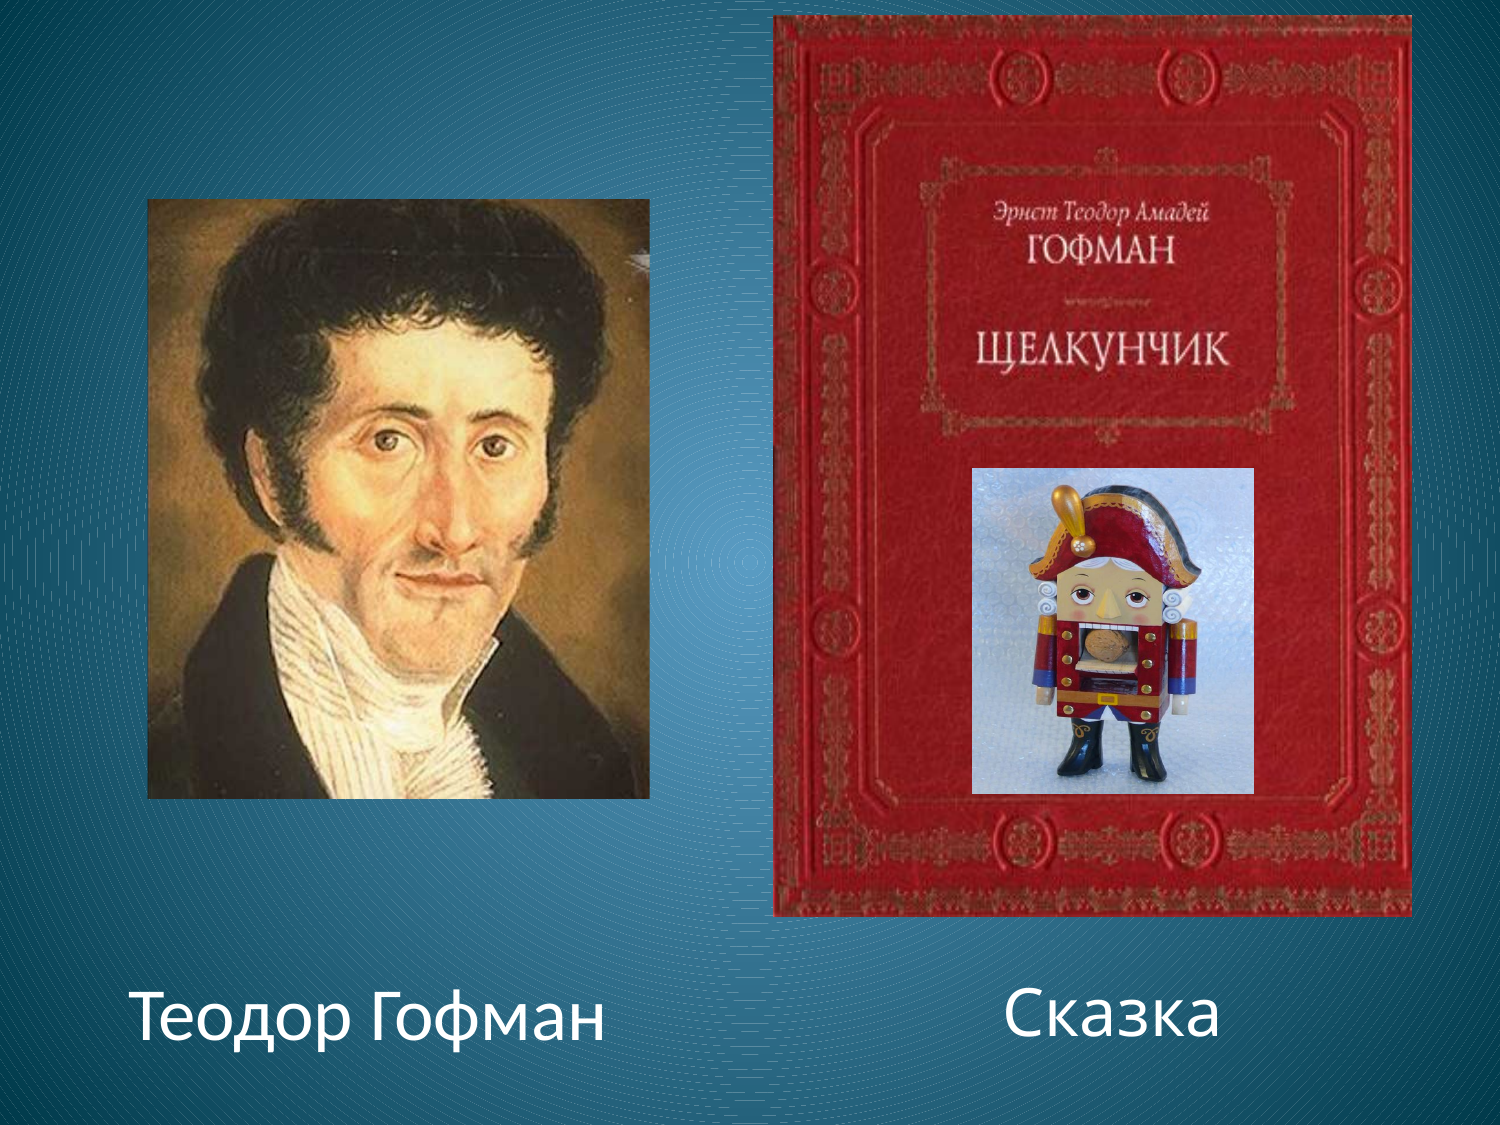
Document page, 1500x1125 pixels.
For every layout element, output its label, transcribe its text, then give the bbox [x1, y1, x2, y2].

picture [147, 198, 650, 799]
text_box Сказка [987, 962, 1306, 1058]
picture [773, 11, 1418, 918]
text_box Теодор Гофман [113, 916, 681, 1105]
